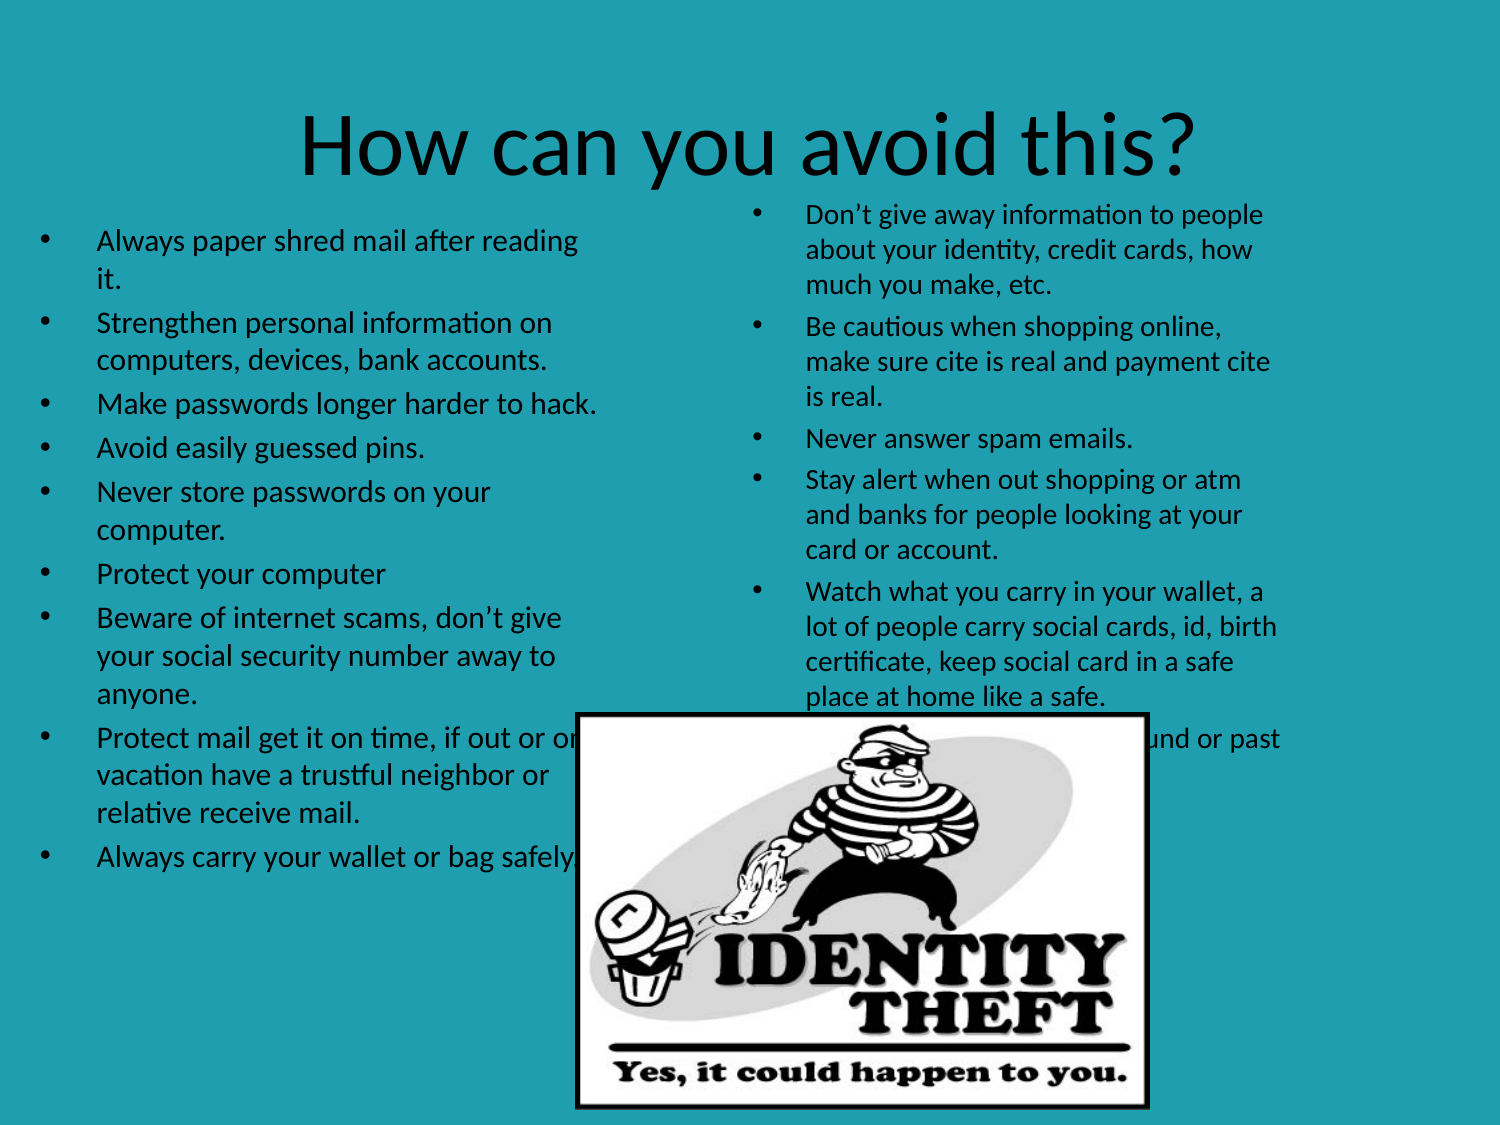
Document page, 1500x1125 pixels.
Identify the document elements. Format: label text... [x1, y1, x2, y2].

picture [574, 712, 1151, 1110]
list Always paper shred mail after reading it. Strengthen personal information on computers, devices, bank accounts. Make passwords longer harder to hack. Avoid easily guessed pins. Never store passwords on your computer. Protect your computer Beware of internet scams, don’t give your social security number away to anyone. Protect mail get it on time, if out or on vacation have a trustful neighbor or relative receive mail. Always carry your wallet or bag safely. [24, 212, 613, 918]
list Don’t give away information to people about your identity, credit cards, how much you make, etc. Be cautious when shopping online, make sure cite is real and payment cite is real. Never answer spam emails. Stay alert when out shopping or atm and banks for people looking at your card or account. Watch what you carry in your wallet, a lot of people carry social cards, id, birth certificate, keep social card in a safe place at home like a safe. Don’t carry blank checks around or past checks. [737, 233, 1300, 799]
title How can you avoid this? [75, 45, 1425, 233]
